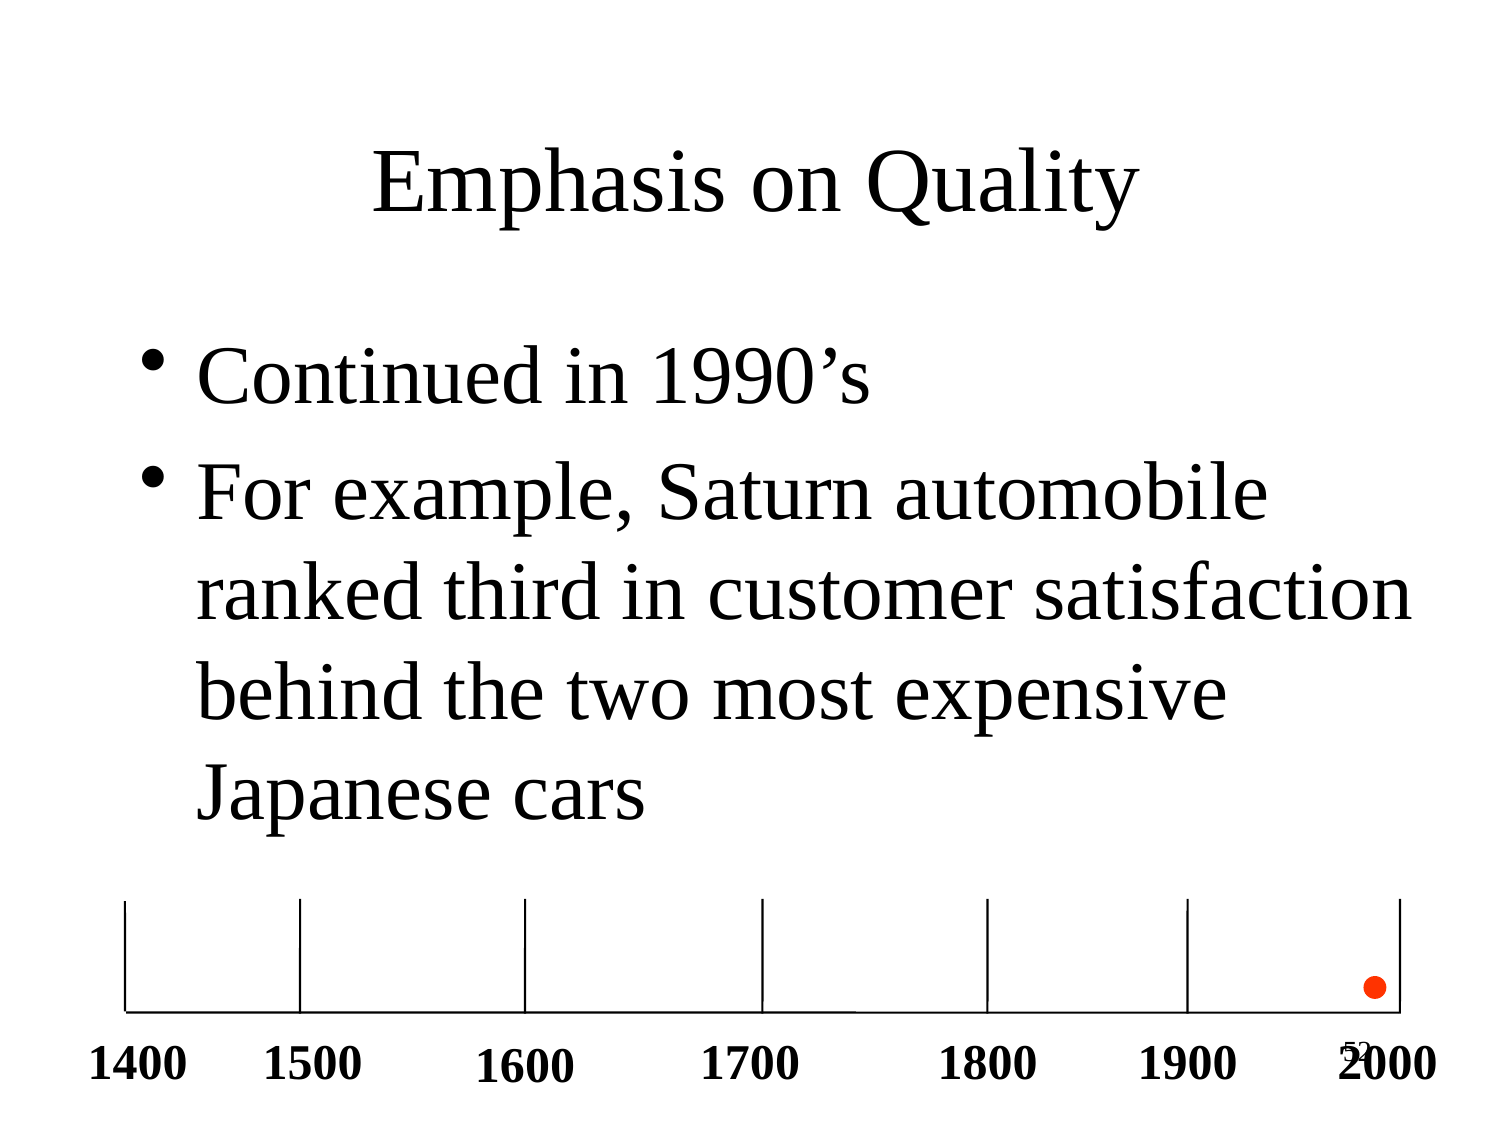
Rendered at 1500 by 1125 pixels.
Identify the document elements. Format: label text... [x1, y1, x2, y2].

text_box 1900 [1122, 1022, 1253, 1098]
slide_number 52 [1074, 1025, 1388, 1100]
text_box 1700 [685, 1022, 815, 1098]
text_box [124, 898, 1401, 1014]
text_box 1800 [922, 1022, 1053, 1098]
text_box 2000 [1322, 1022, 1453, 1098]
text_box 1500 [247, 1022, 378, 1098]
title Emphasis on Quality [112, 99, 1400, 250]
list Continued in 1990’s For example, Saturn automobile ranked third in customer satisfaction behind the two most expensive Japanese cars [125, 312, 1438, 850]
text_box 1600 [460, 1025, 600, 1100]
text_box 1400 [72, 1022, 203, 1098]
